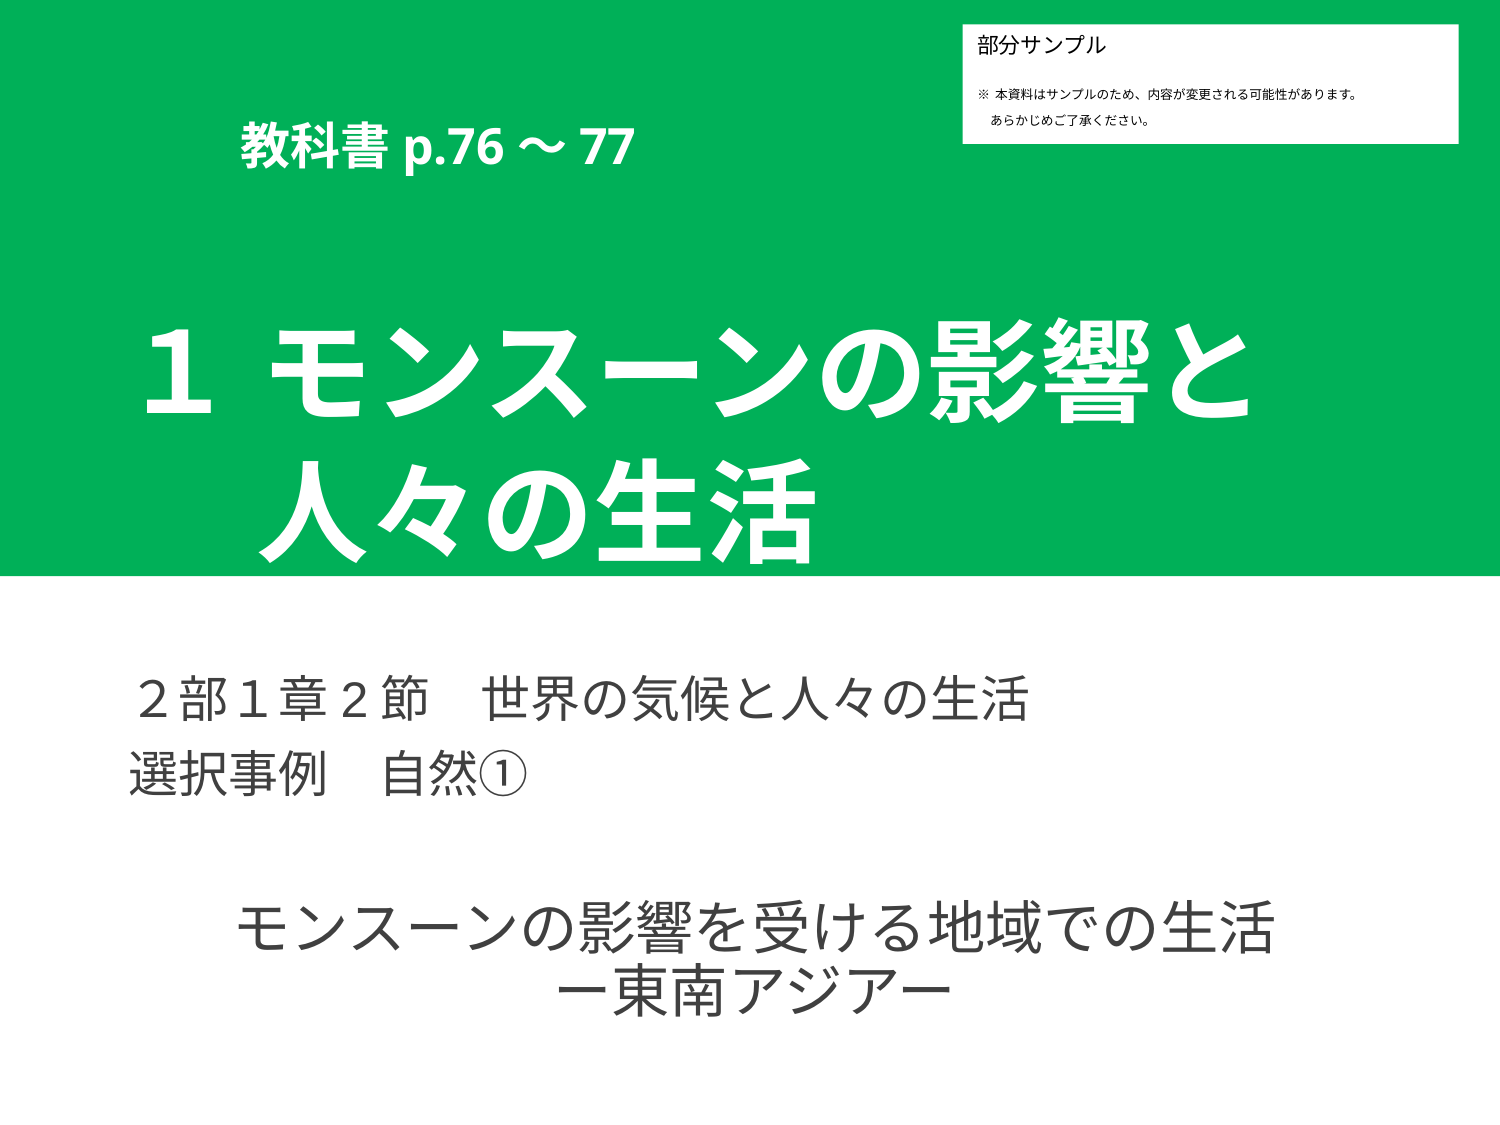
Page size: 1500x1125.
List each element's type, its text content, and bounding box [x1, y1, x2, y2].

text_box 人々の生活 [256, 435, 1407, 579]
text_box ２部１章2節 世界の気候と人々の生活 選択事例 自然① モンスーンの影響を受ける地域での生活 ー東南アジアー [113, 666, 1396, 1050]
text_box １ モンスーンの影響と [42, 293, 1346, 437]
text_box 部分サンプル ※本資料はサンプルのため、内容が変更される可能性があります。 あらかじめご了承ください。 [962, 24, 1459, 144]
